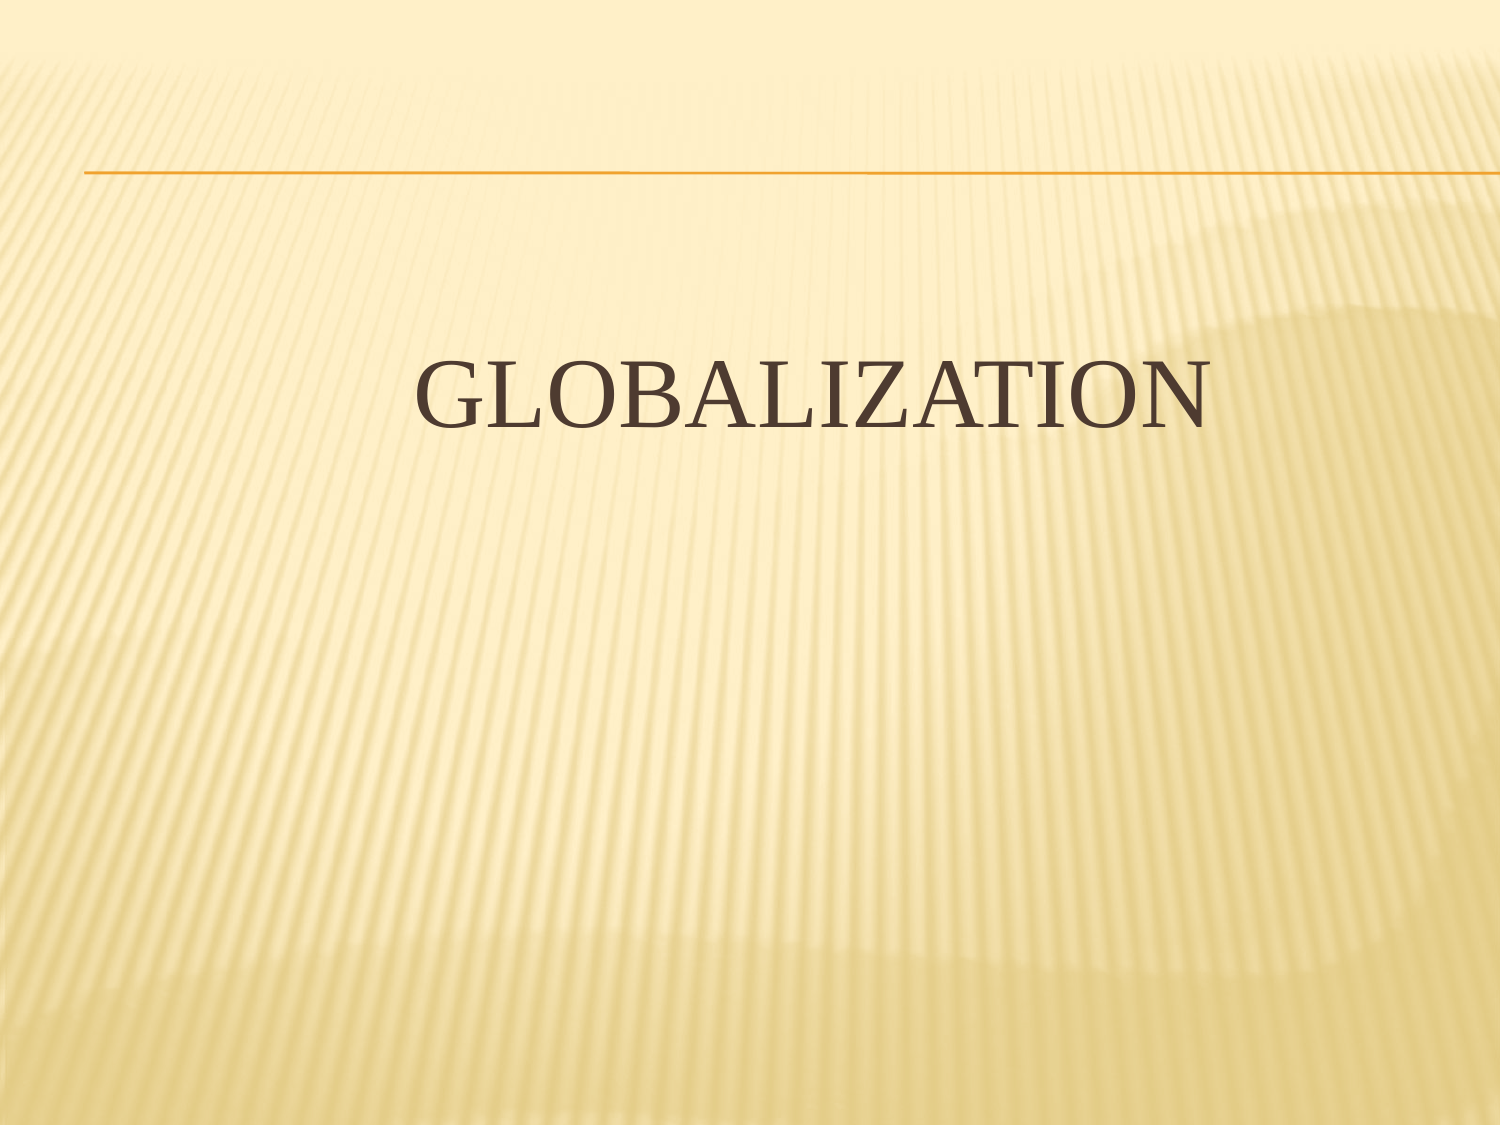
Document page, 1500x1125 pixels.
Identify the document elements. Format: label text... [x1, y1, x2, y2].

title Globalization [398, 114, 1466, 661]
